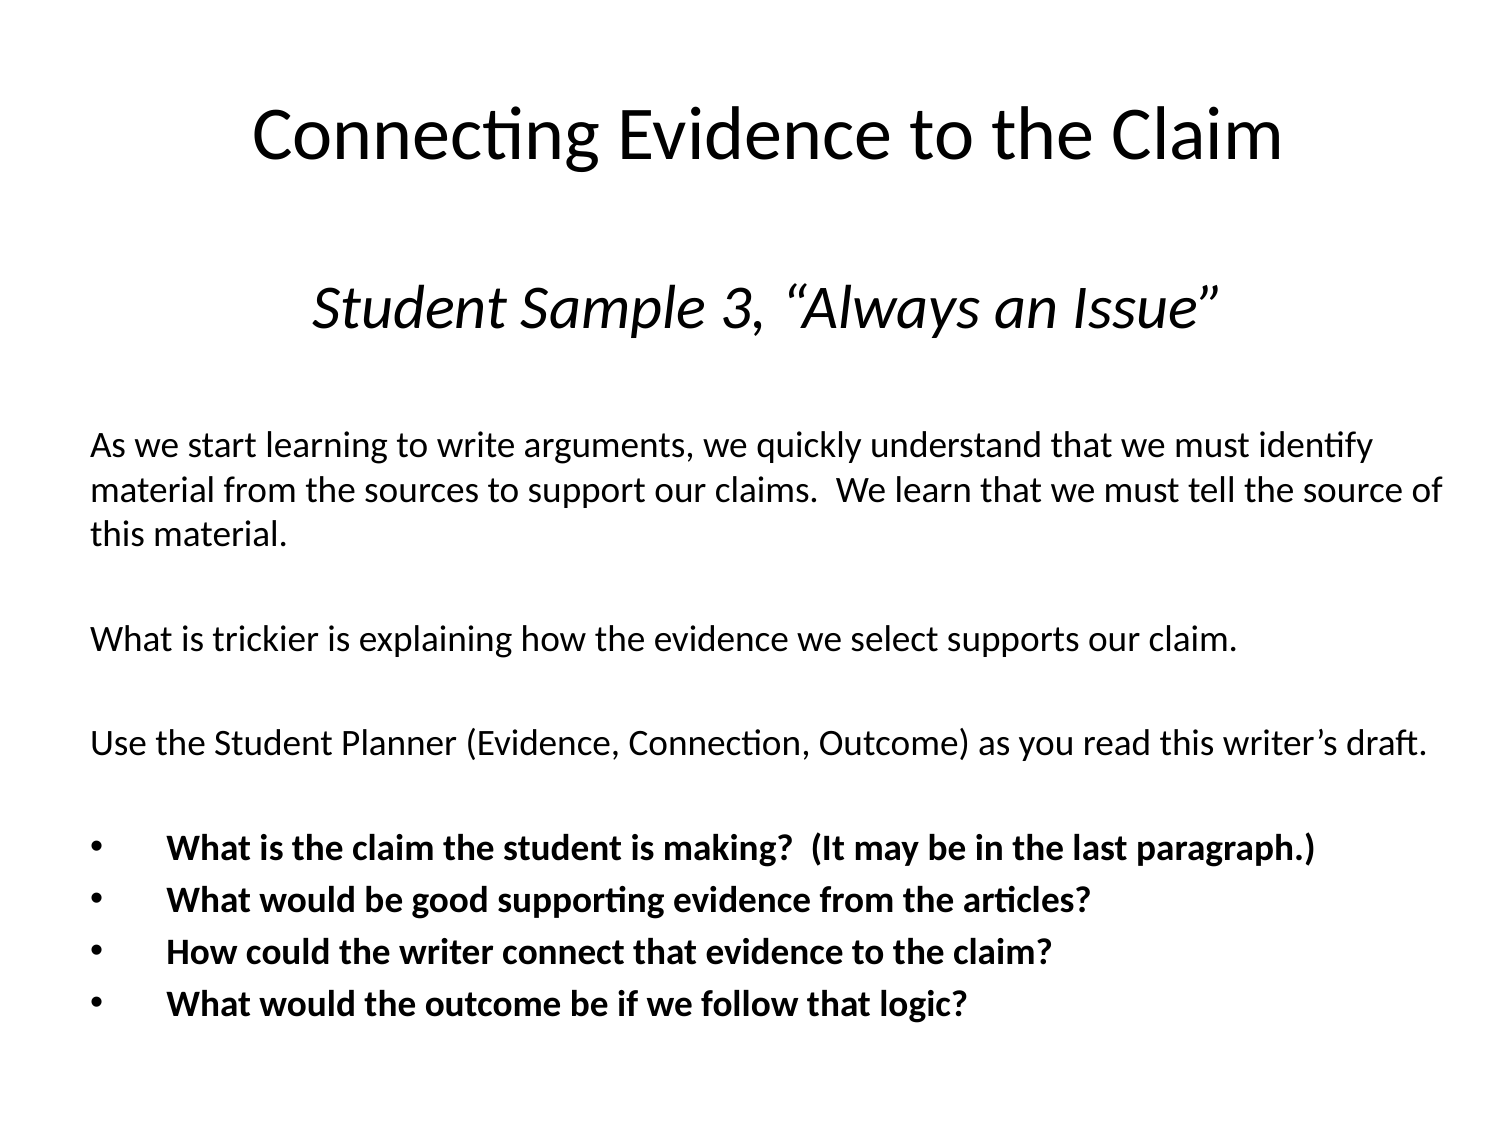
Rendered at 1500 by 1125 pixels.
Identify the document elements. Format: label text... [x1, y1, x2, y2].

subtitle As we start learning to write arguments, we quickly understand that we must identify material from the sources to support our claims. We learn that we must tell the source of this material. What is trickier is explaining how the evidence we select supports our claim. Use the Student Planner (Evidence, Connection, Outcome) as you read this writer’s draft. What is the claim the student is making? (It may be in the last paragraph.) What would be good supporting evidence from the articles? How could the writer connect that evidence to the claim? What would the outcome be if we follow that logic? [75, 412, 1463, 1063]
title Connecting Evidence to the Claim Student Sample 3, “Always an Issue” [50, 75, 1488, 350]
